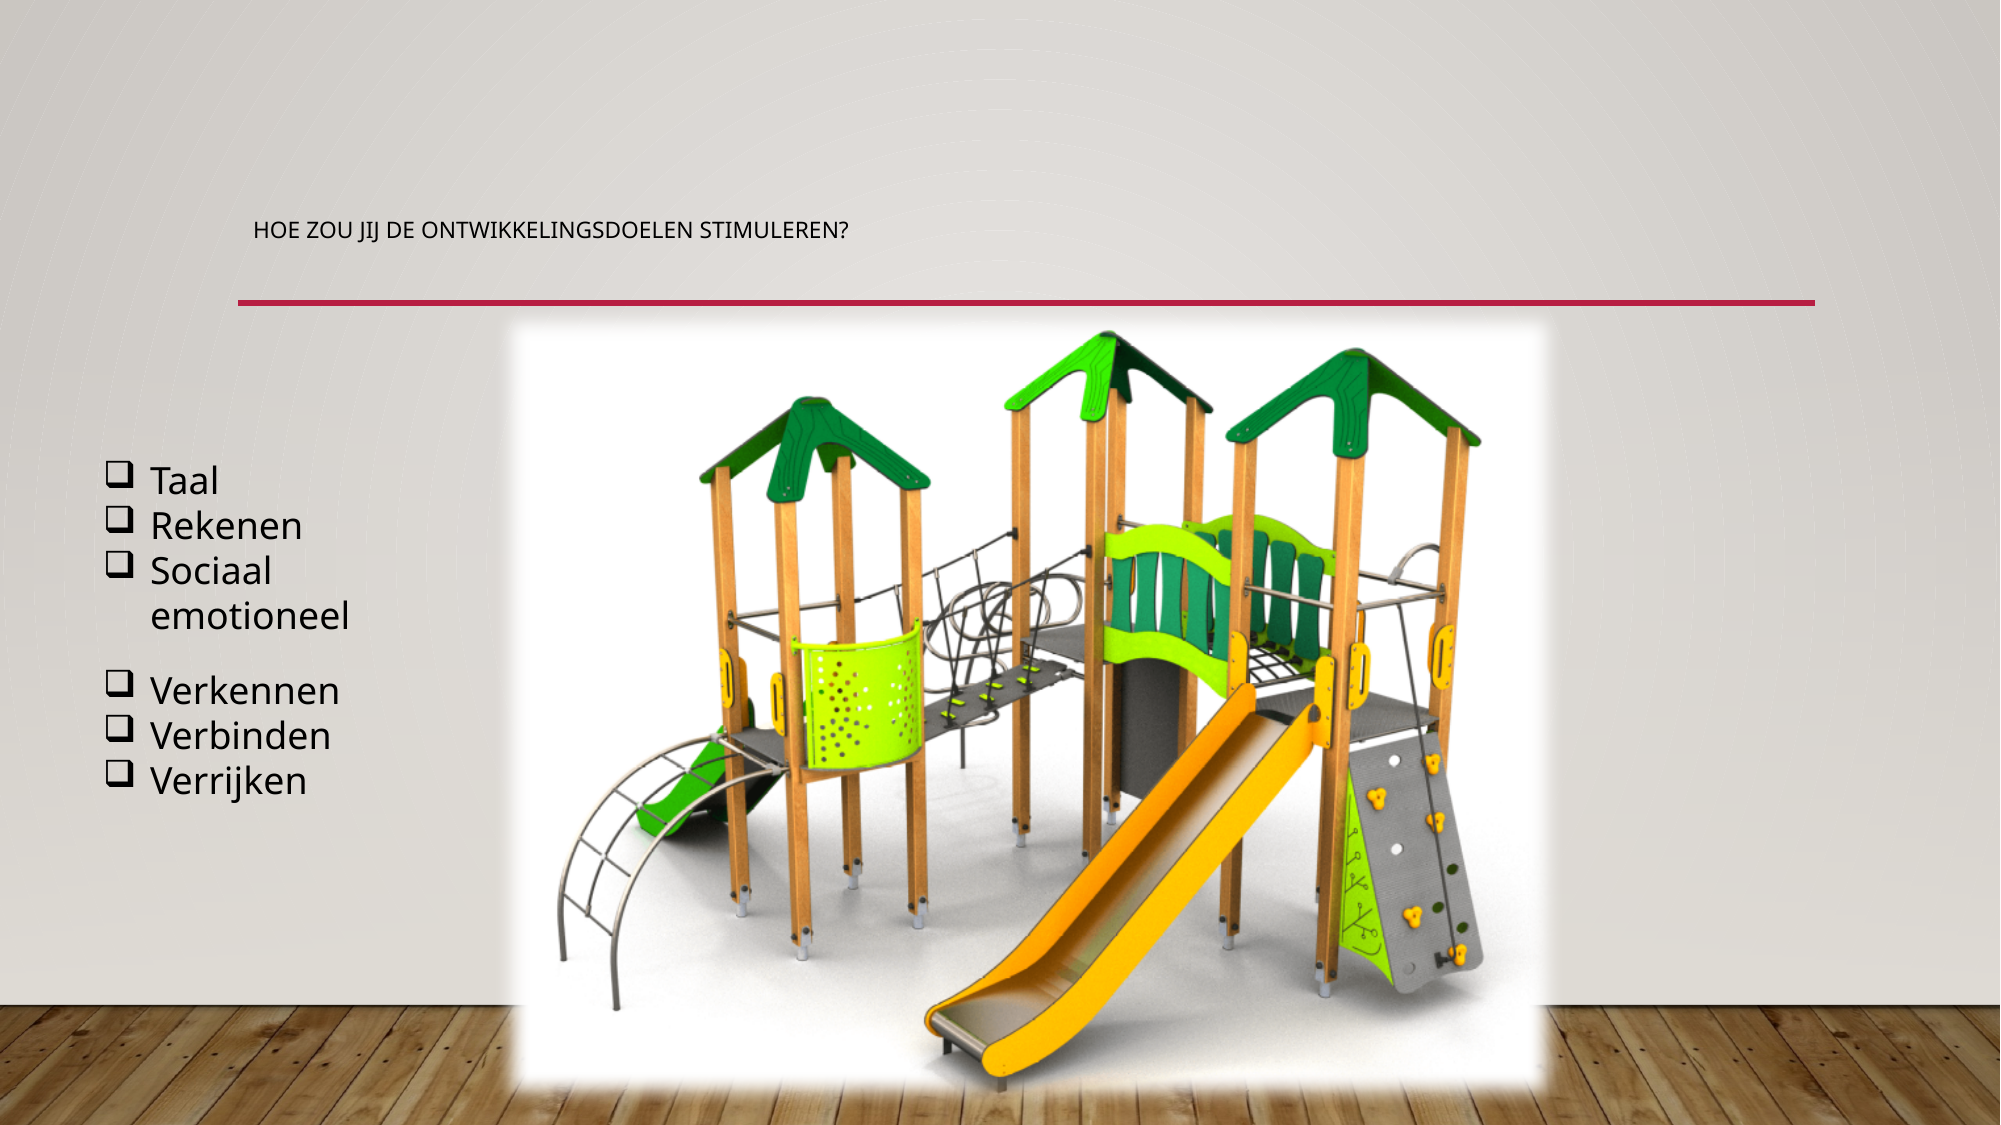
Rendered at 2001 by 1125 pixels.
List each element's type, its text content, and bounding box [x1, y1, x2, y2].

picture [0, 1005, 2000, 1125]
text_box Verkennen Verbinden Verrijken [88, 659, 493, 809]
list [493, 303, 1567, 1110]
text_box Taal Rekenen Sociaal emotioneel [88, 449, 493, 645]
title Hoe zou jij de ontwikkelingsdoelen stimuleren? [238, 211, 1814, 305]
